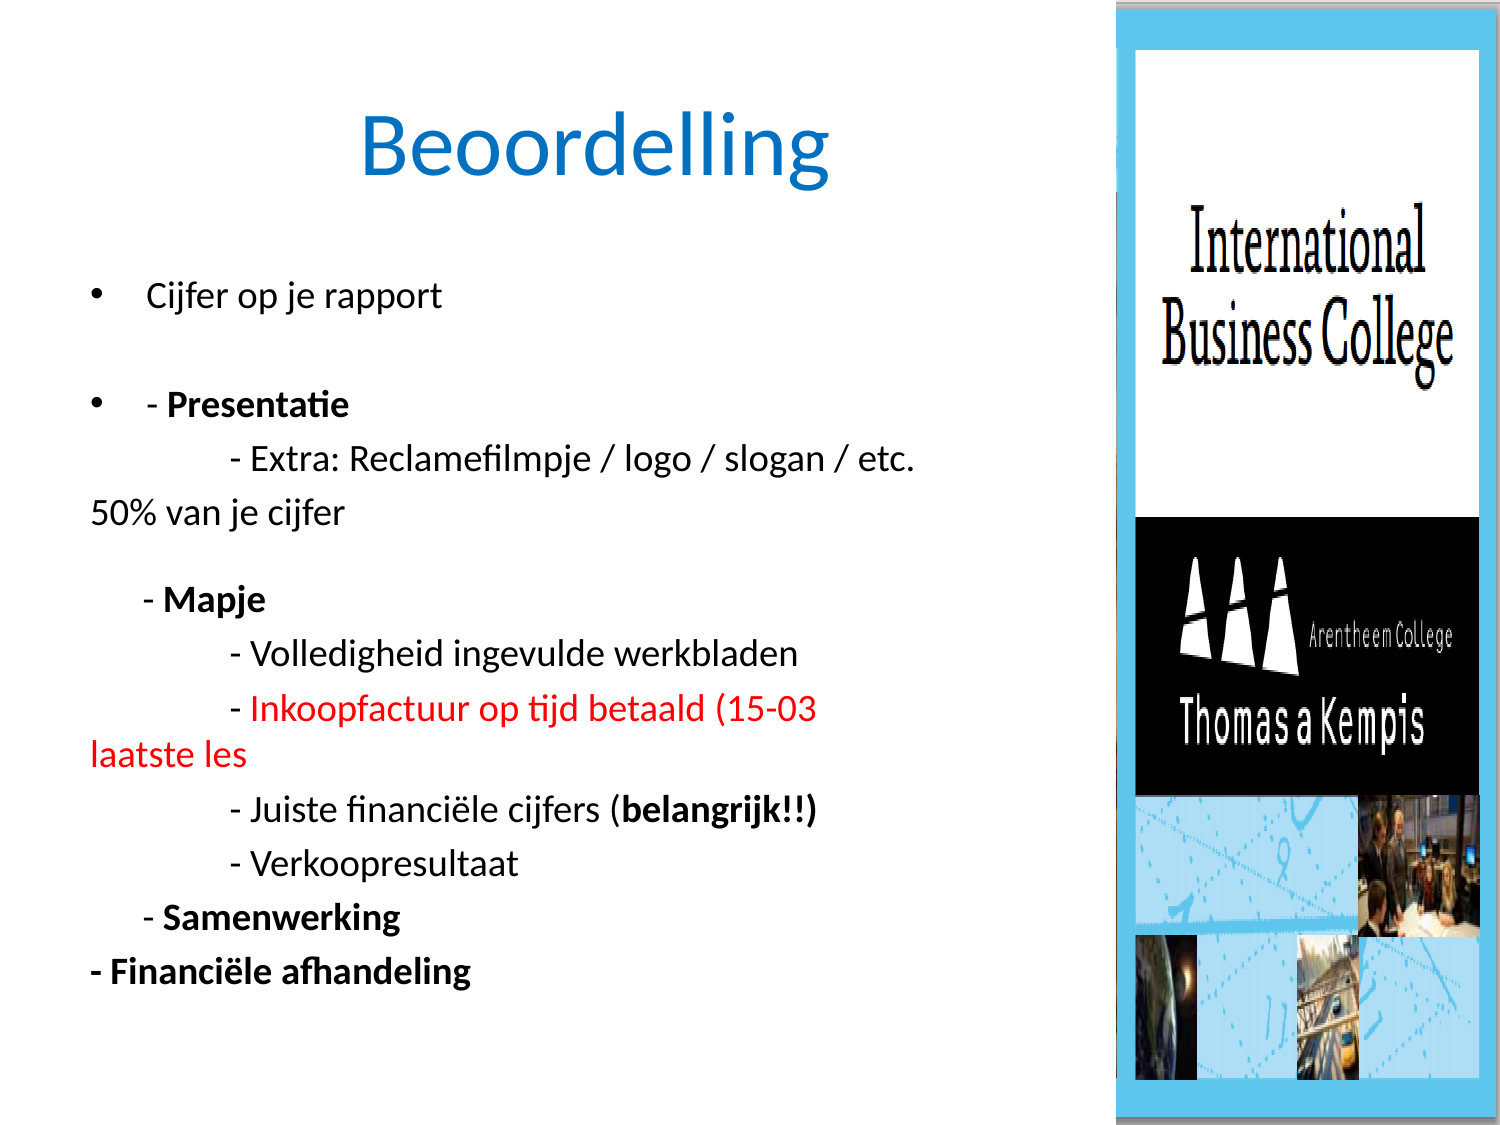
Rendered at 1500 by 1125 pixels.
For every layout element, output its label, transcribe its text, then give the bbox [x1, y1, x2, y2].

title Beoordelling [75, 45, 1110, 233]
list Cijfer op je rapport - Presentatie - Extra: Reclamefilmpje / logo / slogan / etc. 50% van je cijfer - Mapje - Volledigheid ingevulde werkbladen - Inkoopfactuur op tijd betaald (15-03 laatste les - Juiste financiële cijfers (belangrijk!!) - Verkoopresultaat - Samenwerking - Financiële afhandeling [75, 262, 1010, 1005]
picture [1115, 0, 1500, 1125]
